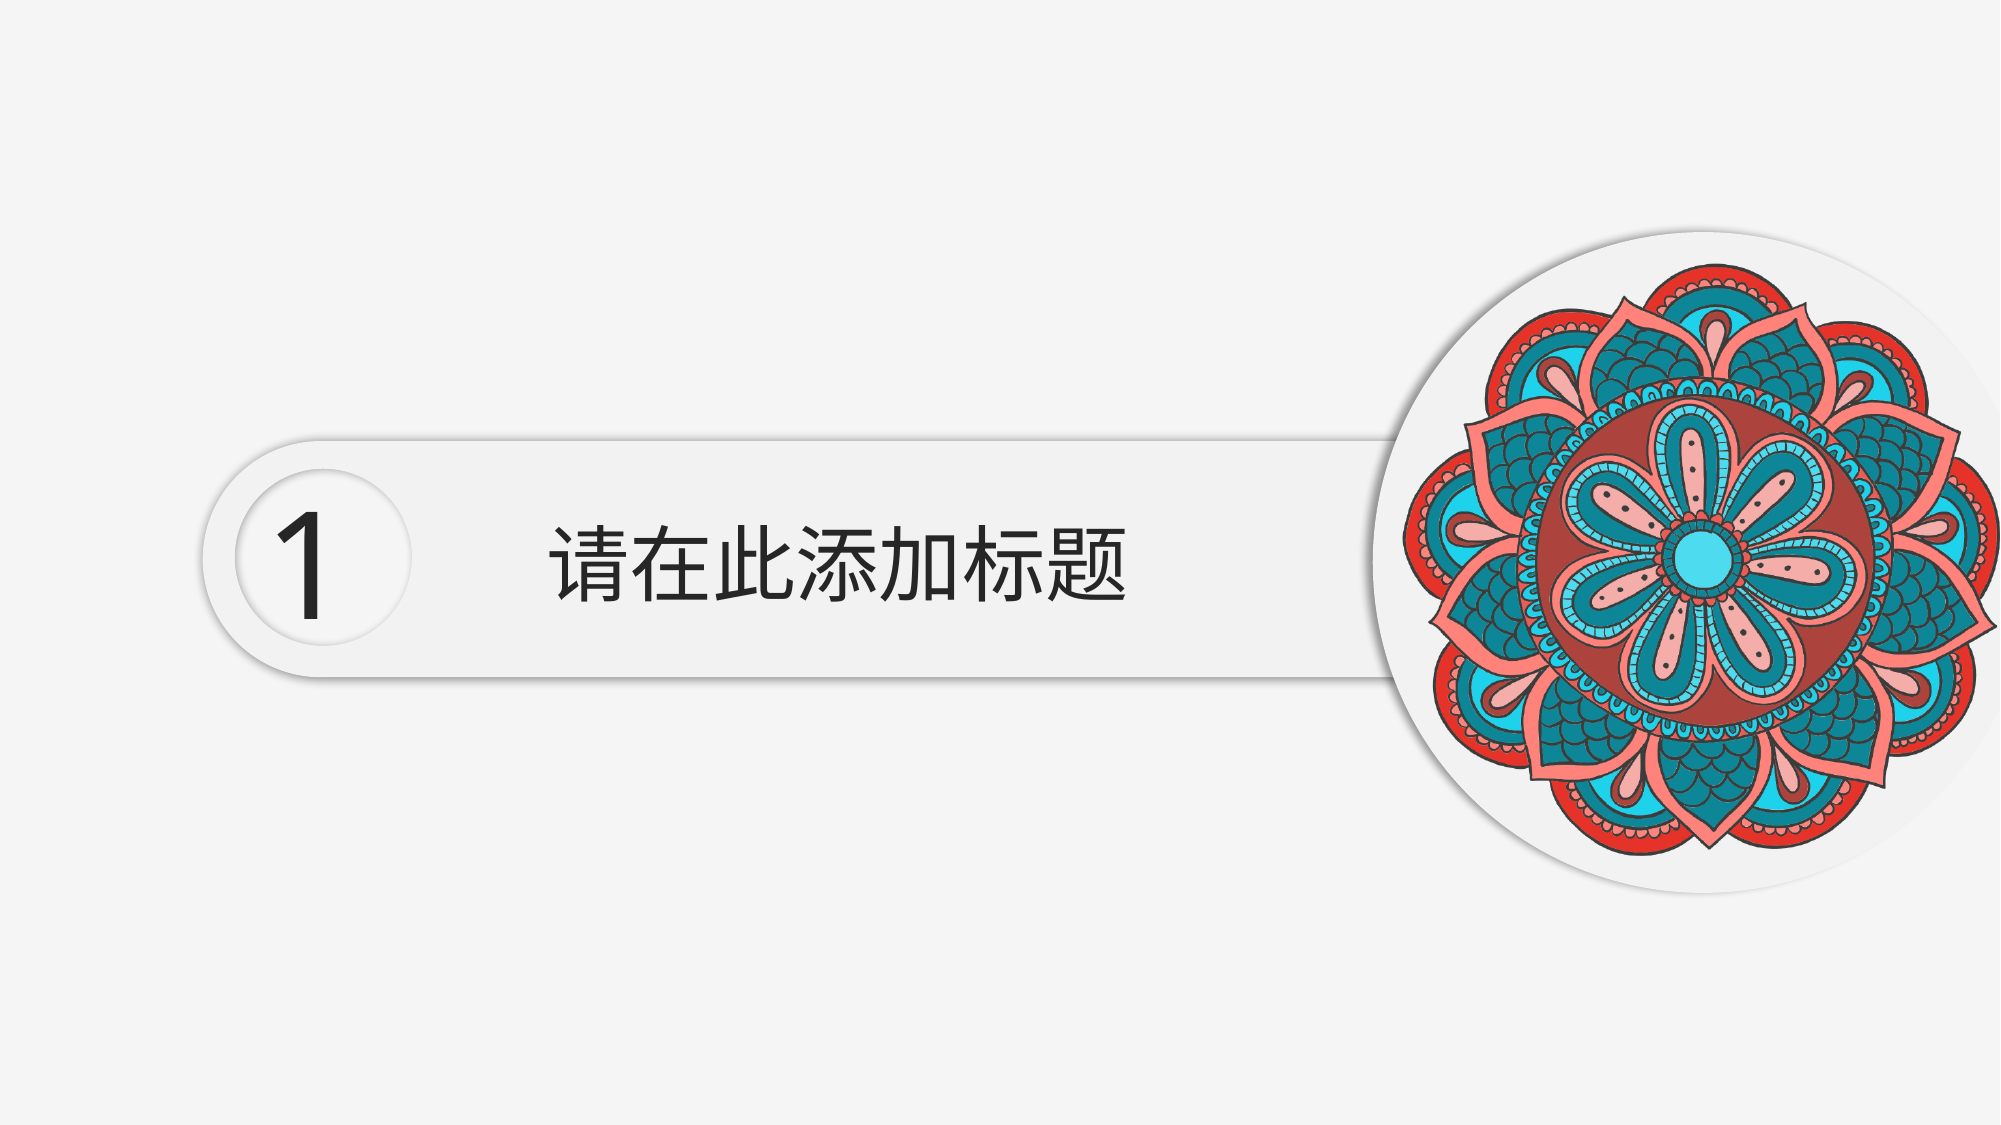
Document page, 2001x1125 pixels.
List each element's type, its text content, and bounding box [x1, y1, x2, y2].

text_box [252, 439, 1372, 679]
text_box 1 [249, 461, 397, 657]
text_box 请在此添加标题 [531, 504, 1148, 620]
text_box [1372, 232, 2000, 893]
text_box [201, 464, 249, 655]
